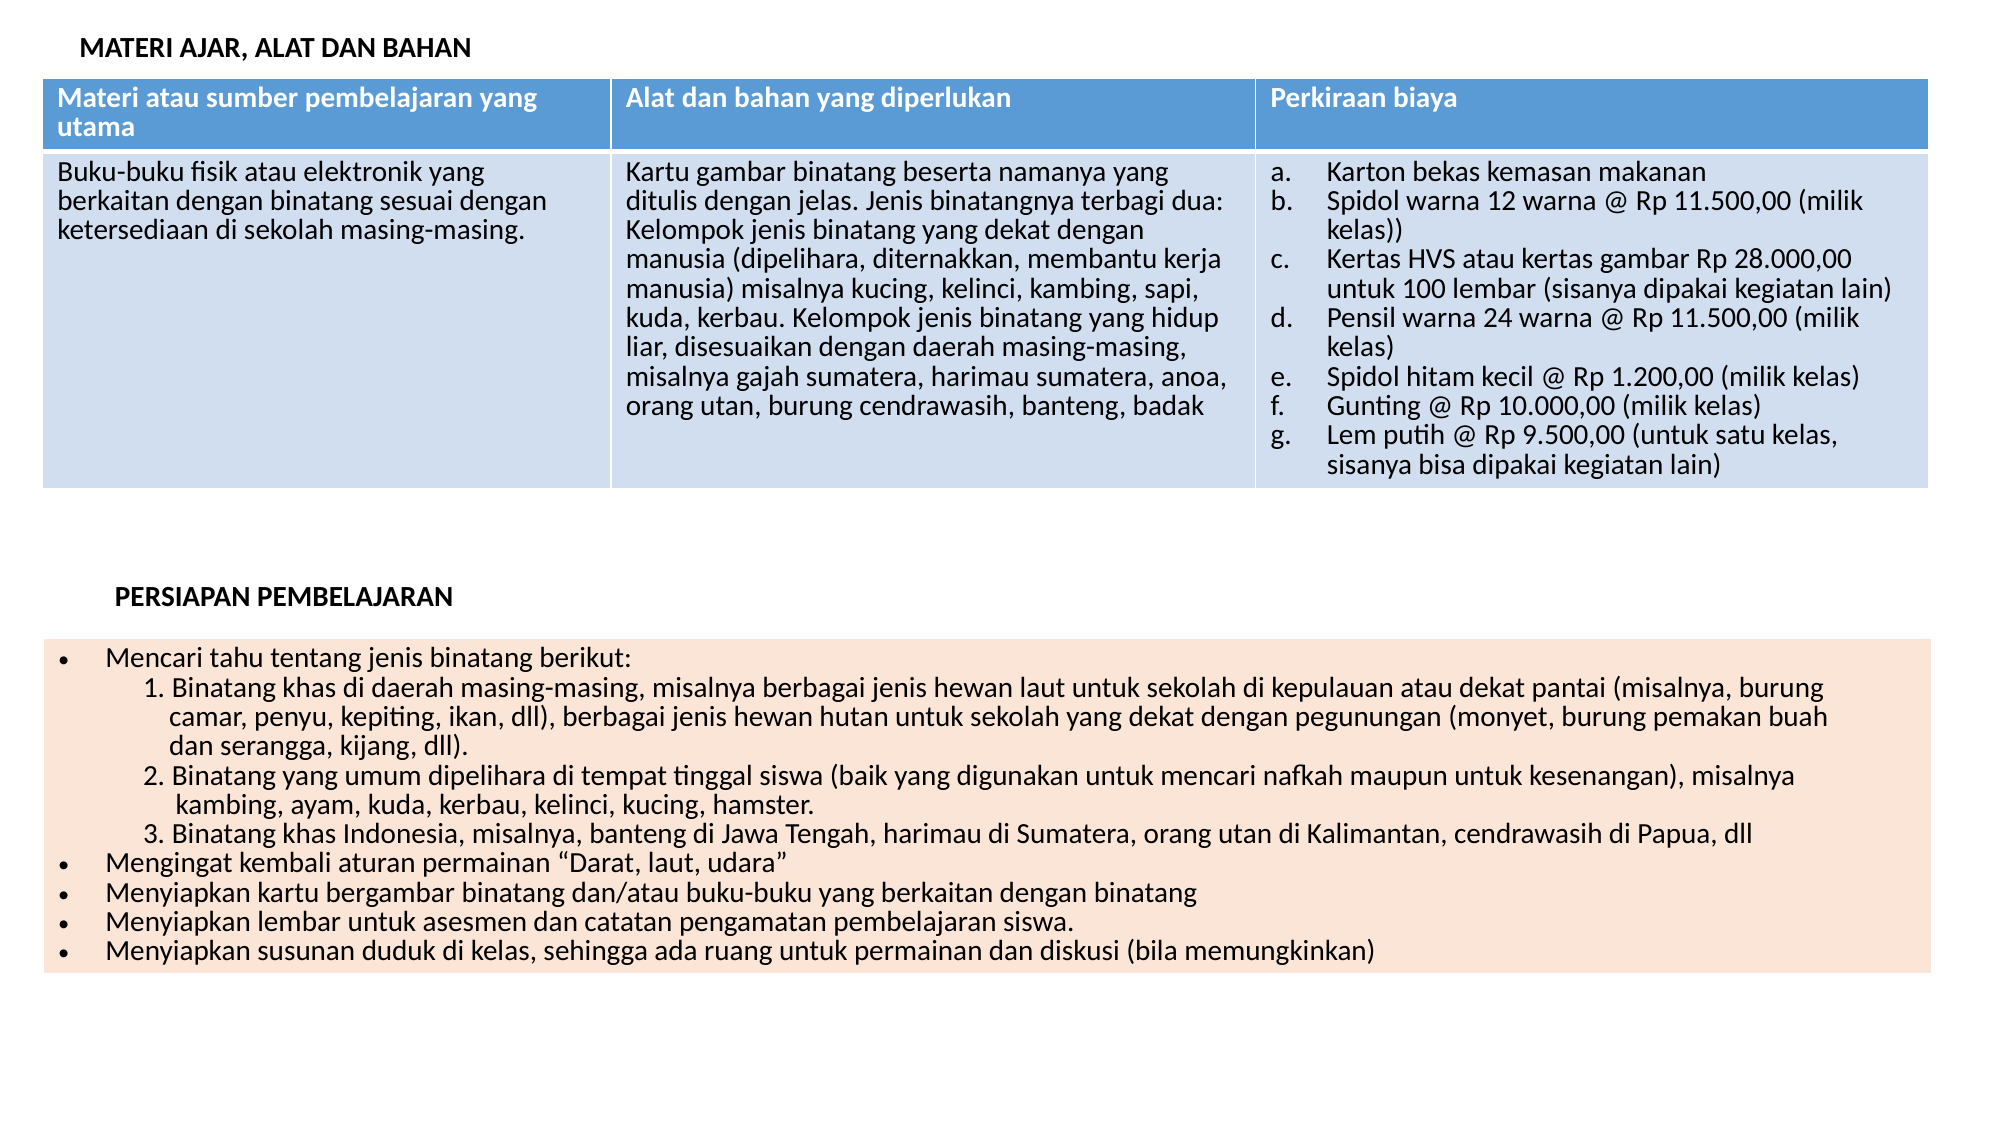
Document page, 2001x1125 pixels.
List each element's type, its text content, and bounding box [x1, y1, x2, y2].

table_header Perkiraan biaya [1256, 79, 1928, 149]
table_header Alat dan bahan yang diperlukan [612, 79, 1255, 149]
text_box PERSIAPAN PEMBELAJARAN [100, 569, 695, 638]
table_header Mencari tahu tentang jenis binatang berikut: 1. Binatang khas di daerah masing-masing, misalnya berbagai jenis hewan laut untuk sekolah di kepulauan atau dekat pantai (misalnya, burung camar, penyu, kepiting, ikan, dll), berbagai jenis hewan hutan untuk sekolah yang dekat dengan pegunungan (monyet, burung pemakan buah dan serangga, kijang, dll). 2. Binatang yang umum dipelihara di tempat tinggal siswa (baik yang digunakan untuk mencari nafkah maupun untuk kesenangan), misalnya kambing, ayam, kuda, kerbau, kelinci, kucing, hamster. 3. Binatang khas Indonesia, misalnya, banteng di Jawa Tengah, harimau di Sumatera, orang utan di Kalimantan, cendrawasih di Papua, dll Mengingat kembali aturan permainan “Darat, laut, udara” Menyiapkan kartu bergambar binatang dan/atau buku-buku yang berkaitan dengan binatang Menyiapkan lembar untuk asesmen dan catatan pengamatan pembelajaran siswa. Menyiapkan susunan duduk di kelas, sehingga ada ruang untuk permainan dan diskusi (bila memungkinkan) [44, 639, 1931, 973]
table_cell Kartu gambar binatang beserta namanya yang ditulis dengan jelas. Jenis binatangnya terbagi dua: Kelompok jenis binatang yang dekat dengan manusia (dipelihara, diternakkan, membantu kerja manusia) misalnya kucing, kelinci, kambing, sapi, kuda, kerbau. Kelompok jenis binatang yang hidup liar, disesuaikan dengan daerah masing-masing, misalnya gajah sumatera, harimau sumatera, anoa, orang utan, burung cendrawasih, banteng, badak [612, 154, 1255, 488]
table_cell Karton bekas kemasan makanan Spidol warna 12 warna @ Rp 11.500,00 (milik kelas)) Kertas HVS atau kertas gambar Rp 28.000,00 untuk 100 lembar (sisanya dipakai kegiatan lain) Pensil warna 24 warna @ Rp 11.500,00 (milik kelas) Spidol hitam kecil @ Rp 1.200,00 (milik kelas) Gunting @ Rp 10.000,00 (milik kelas) Lem putih @ Rp 9.500,00 (untuk satu kelas, sisanya bisa dipakai kegiatan lain) [1256, 154, 1928, 488]
table_header Materi atau sumber pembelajaran yang utama [43, 79, 610, 149]
table_cell Buku-buku fisik atau elektronik yang berkaitan dengan binatang sesuai dengan ketersediaan di sekolah masing-masing. [43, 154, 610, 488]
text_box MATERI AJAR, ALAT DAN BAHAN [64, 21, 694, 71]
